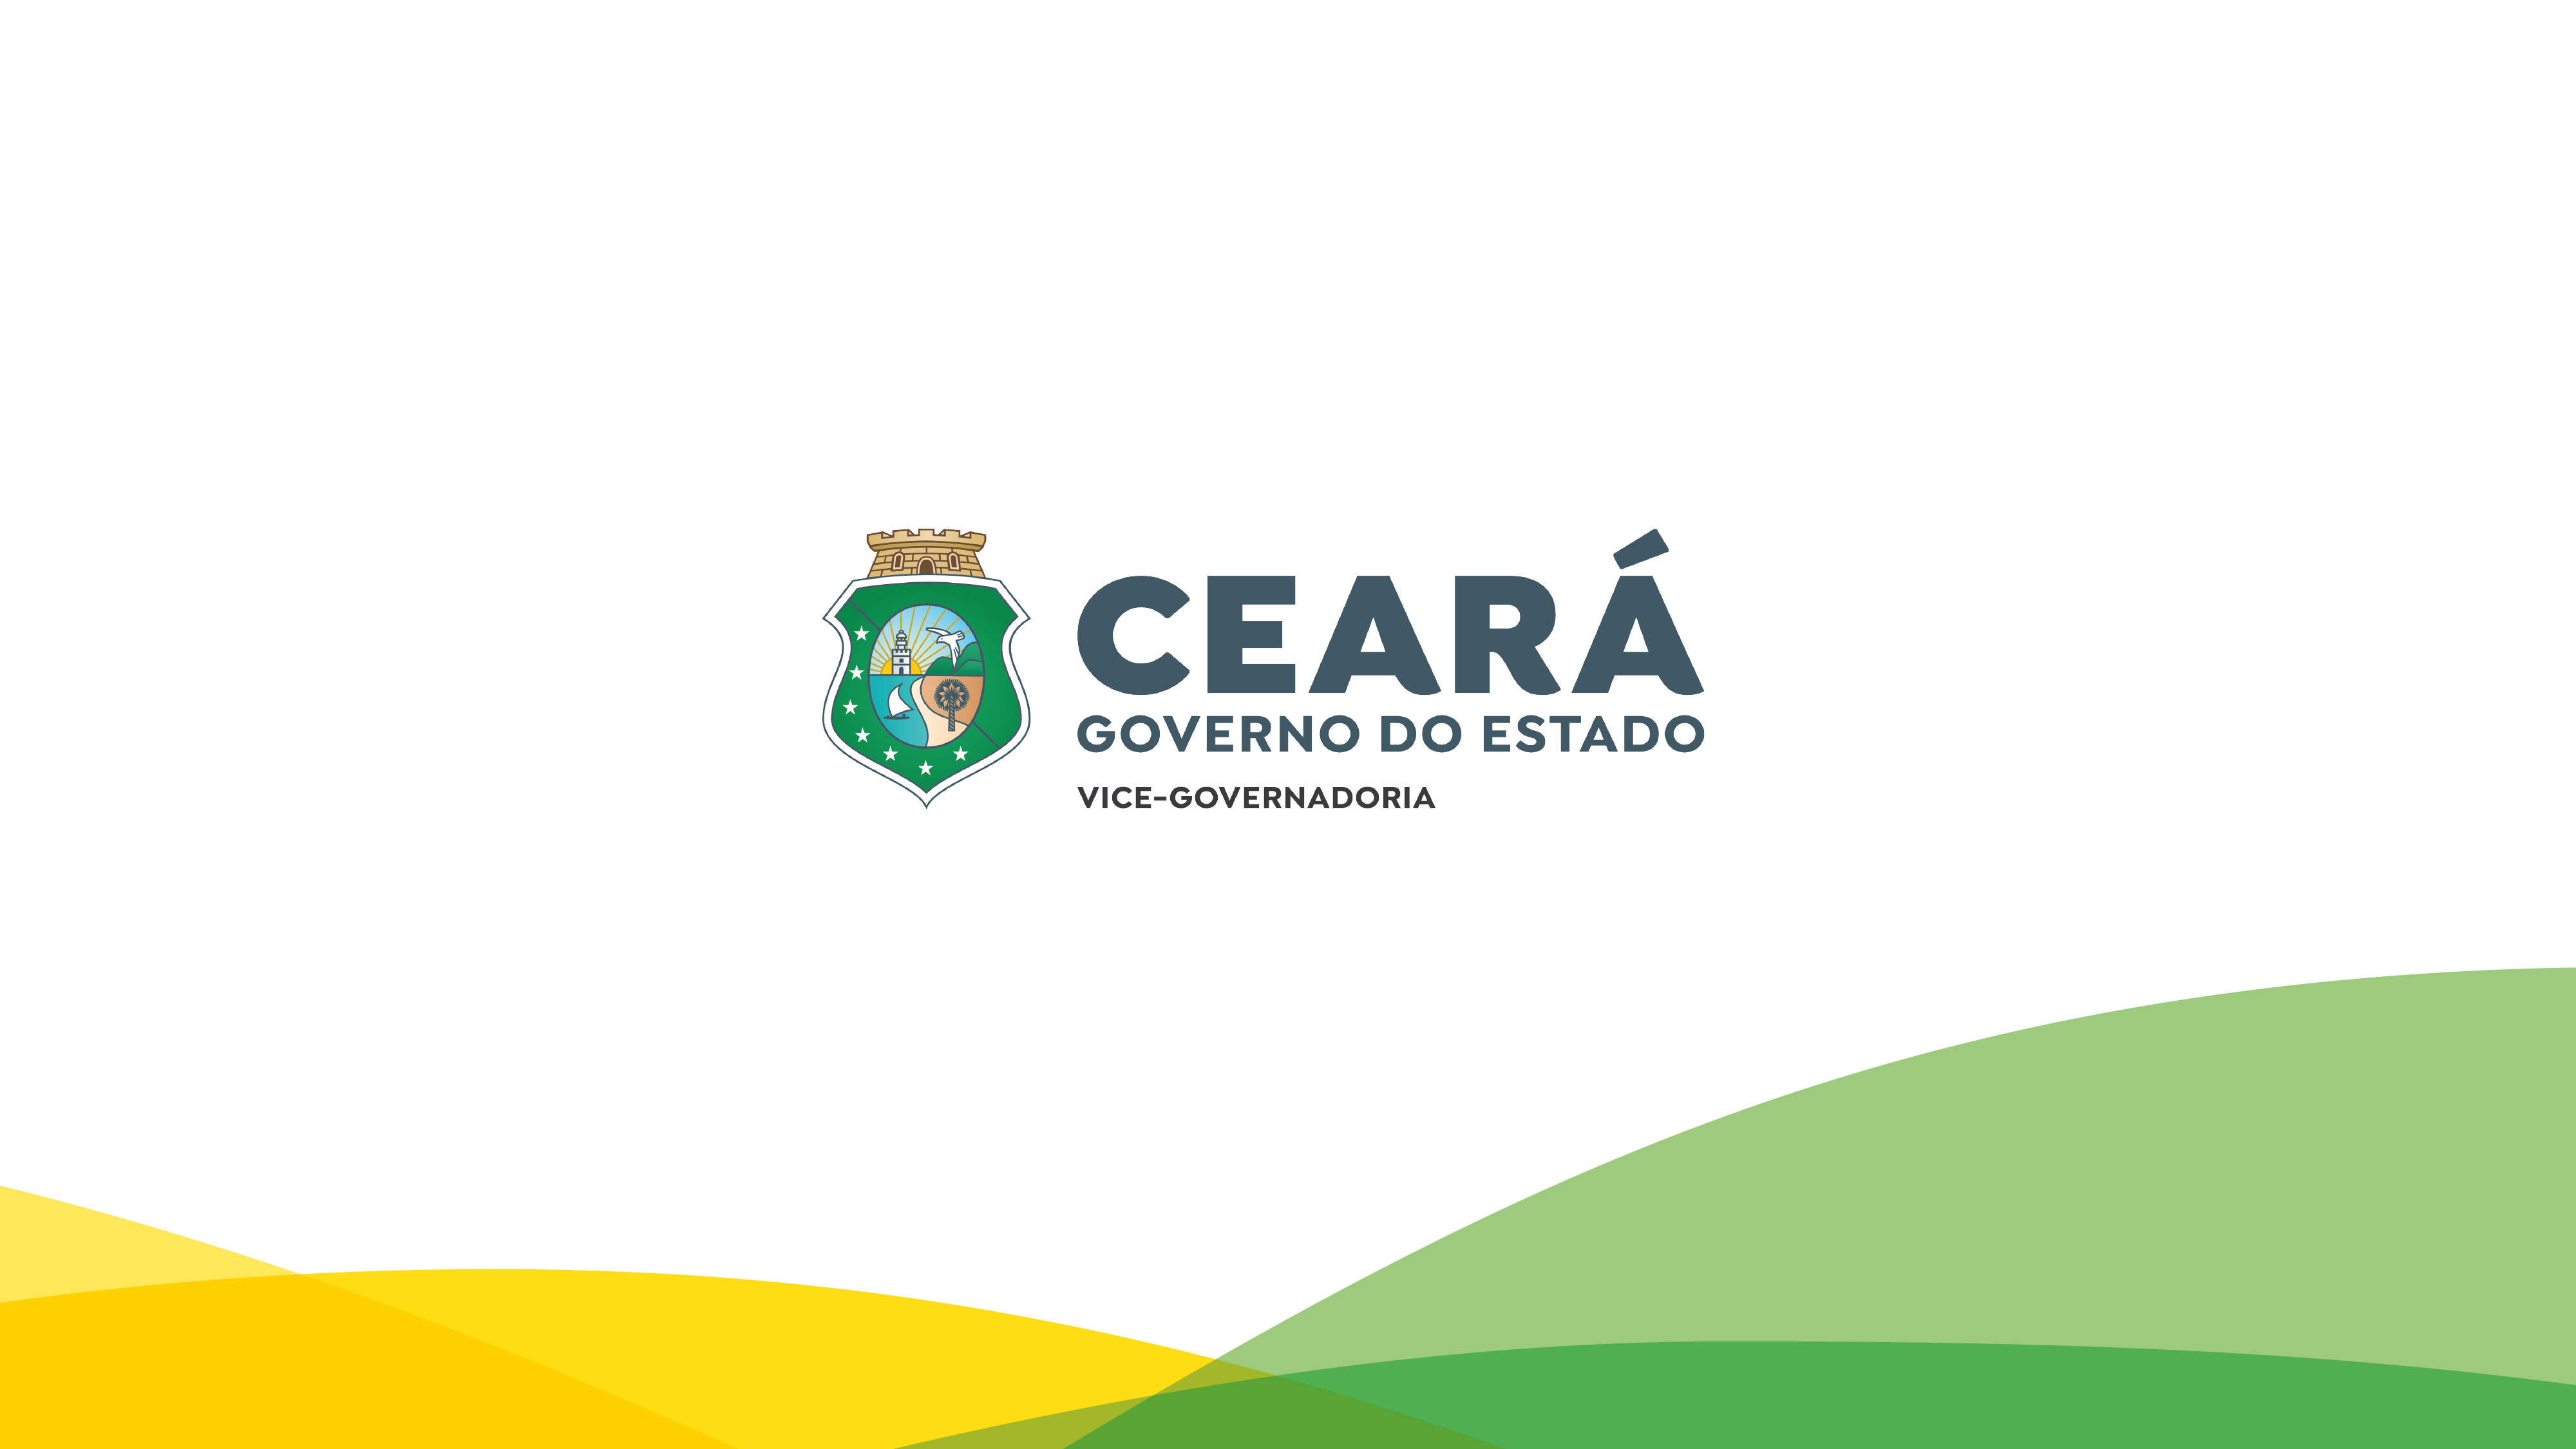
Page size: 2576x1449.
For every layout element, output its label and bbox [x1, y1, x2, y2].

picture [0, 417, 2576, 1449]
